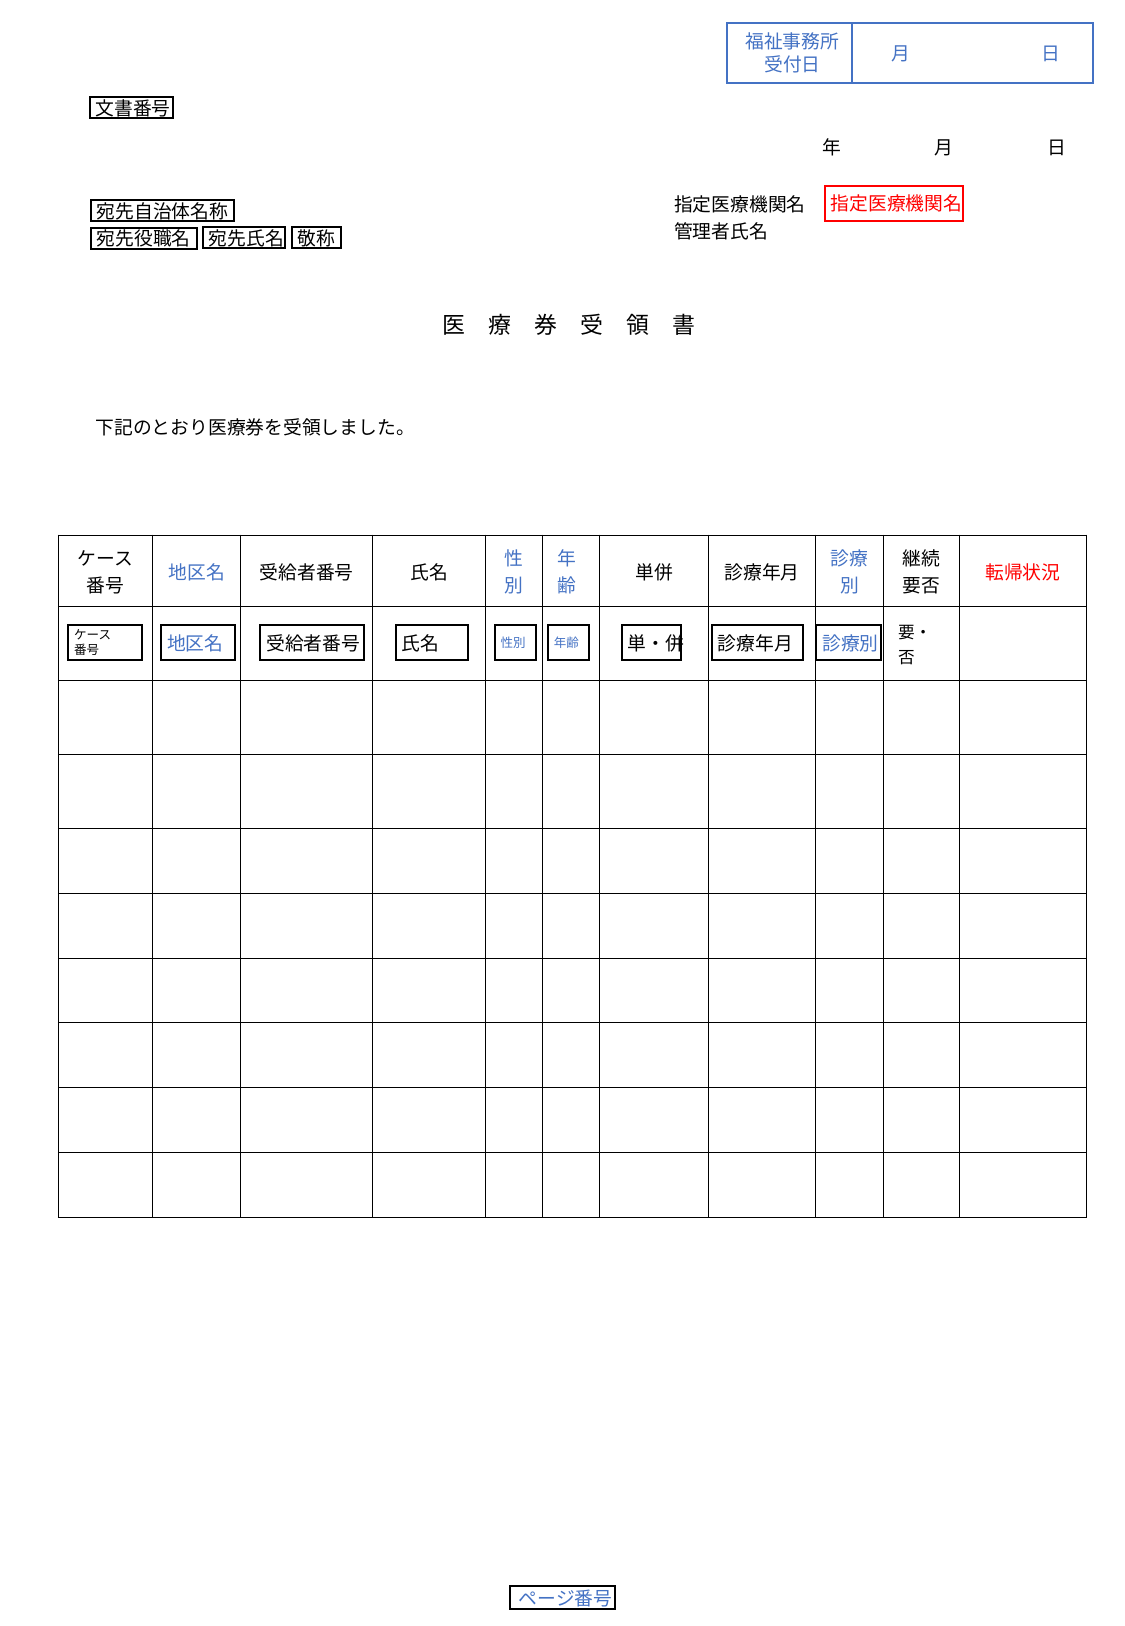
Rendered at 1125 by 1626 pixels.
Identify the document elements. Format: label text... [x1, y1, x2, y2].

table_header ケース番号 [59, 536, 152, 606]
table_cell [373, 1023, 485, 1087]
table_cell [709, 1088, 815, 1152]
table_cell [486, 959, 542, 1022]
text_box 医 療 券 受 領 書 [96, 302, 1042, 346]
table_cell [543, 1153, 599, 1217]
table_cell [960, 1023, 1086, 1087]
text_box 地区名 [160, 624, 236, 661]
table_header 氏名 [373, 536, 485, 606]
table_cell [59, 681, 152, 754]
table_cell [884, 1023, 959, 1087]
table_cell [241, 894, 372, 958]
table_cell [373, 607, 485, 680]
table_header 継続要否 [884, 536, 959, 606]
table_cell [884, 1153, 959, 1217]
table_cell [153, 1153, 240, 1217]
text_box 管理者氏名 [667, 220, 776, 243]
table_header 転帰状況 [960, 536, 1086, 606]
table_cell [816, 829, 883, 893]
table_cell [884, 959, 959, 1022]
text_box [90, 200, 342, 249]
table_cell [373, 755, 485, 828]
table_header 単併 [600, 536, 708, 606]
table_cell [486, 1023, 542, 1087]
table_cell [543, 681, 599, 754]
table_cell [59, 894, 152, 958]
table_cell [709, 1153, 815, 1217]
table_cell [59, 829, 152, 893]
table_cell [153, 607, 240, 680]
table_cell [543, 1023, 599, 1087]
table_cell [241, 1153, 372, 1217]
table_cell [960, 894, 1086, 958]
table_cell [960, 681, 1086, 754]
table_cell [486, 607, 542, 680]
text_box 下記のとおり医療券を受領しました。 [89, 415, 1037, 438]
table_cell [600, 755, 708, 828]
table_cell [241, 1023, 372, 1087]
table_header 年齢 [543, 536, 599, 606]
text_box 診療別 [815, 624, 882, 661]
table_cell [486, 755, 542, 828]
table_header 性別 [486, 536, 542, 606]
table_header 診療年月 [709, 536, 815, 606]
table_cell [816, 1023, 883, 1087]
table_cell [153, 1023, 240, 1087]
table_cell [600, 829, 708, 893]
table_cell [241, 607, 372, 680]
table_cell [486, 1088, 542, 1152]
table_cell [960, 607, 1086, 680]
table_cell [884, 1088, 959, 1152]
table_cell [153, 1088, 240, 1152]
table_cell [709, 1023, 815, 1087]
table_cell [709, 829, 815, 893]
table_cell [543, 959, 599, 1022]
table_cell [373, 829, 485, 893]
text_box 診療年月 [711, 624, 804, 661]
text_box 指定医療機関名 [824, 185, 964, 222]
table_cell [543, 829, 599, 893]
table_cell [960, 1153, 1086, 1217]
table_cell [600, 1023, 708, 1087]
table_cell [59, 607, 152, 680]
table_cell [960, 959, 1086, 1022]
table_cell [373, 681, 485, 754]
table_cell [600, 1088, 708, 1152]
text_box 年 月 日 [815, 133, 1005, 162]
table_cell [816, 959, 883, 1022]
table_cell [153, 755, 240, 828]
table_cell [59, 1153, 152, 1217]
table_cell [241, 681, 372, 754]
table_cell [709, 894, 815, 958]
table_header 地区名 [153, 536, 240, 606]
table_cell [241, 959, 372, 1022]
table_cell [241, 755, 372, 828]
table_cell [486, 1153, 542, 1217]
table_cell [153, 894, 240, 958]
table_cell [373, 1088, 485, 1152]
table_cell [600, 681, 708, 754]
table_cell [59, 1023, 152, 1087]
table_cell [543, 755, 599, 828]
table_cell [59, 1088, 152, 1152]
table_cell [816, 681, 883, 754]
table_cell [600, 959, 708, 1022]
table_cell 要・否 [884, 607, 959, 680]
text_box 文書番号 [89, 96, 174, 119]
table_cell [816, 755, 883, 828]
table_cell [373, 1153, 485, 1217]
table_cell [241, 1088, 372, 1152]
table_cell [816, 894, 883, 958]
table_cell [709, 681, 815, 754]
table_cell [153, 829, 240, 893]
text_box 性別 [494, 624, 537, 661]
table_cell [373, 894, 485, 958]
text_box ケース 番号 [67, 624, 143, 661]
table_cell [709, 607, 815, 680]
table_cell [373, 959, 485, 1022]
table_cell [709, 959, 815, 1022]
table_cell [709, 755, 815, 828]
table_header 受給者番号 [241, 536, 372, 606]
table_cell [600, 607, 708, 680]
text_box 単・併 [621, 624, 682, 661]
table_cell [600, 894, 708, 958]
table_cell [486, 681, 542, 754]
text_box 年齢 [547, 624, 590, 661]
table_cell [884, 829, 959, 893]
table_cell [884, 894, 959, 958]
text_box ページ番号 [509, 1585, 616, 1610]
table_cell [153, 959, 240, 1022]
text_box 指定医療機関名 [667, 192, 811, 215]
table_cell [59, 755, 152, 828]
table_cell [960, 1088, 1086, 1152]
table_cell [816, 1088, 883, 1152]
table_cell [960, 755, 1086, 828]
table_cell [816, 607, 883, 680]
table_cell [543, 894, 599, 958]
table_cell [543, 1088, 599, 1152]
table_cell [884, 755, 959, 828]
table_cell [486, 894, 542, 958]
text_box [726, 22, 1094, 83]
table_cell [884, 681, 959, 754]
table_cell [543, 607, 599, 680]
text_box 氏名 [395, 624, 469, 661]
table_cell [486, 829, 542, 893]
table_cell [153, 681, 240, 754]
table_cell [600, 1153, 708, 1217]
table_cell [816, 1153, 883, 1217]
table_cell [241, 829, 372, 893]
table_header 診療別 [816, 536, 883, 606]
table_cell [960, 829, 1086, 893]
text_box 受給者番号 [259, 624, 365, 661]
table_cell [59, 959, 152, 1022]
